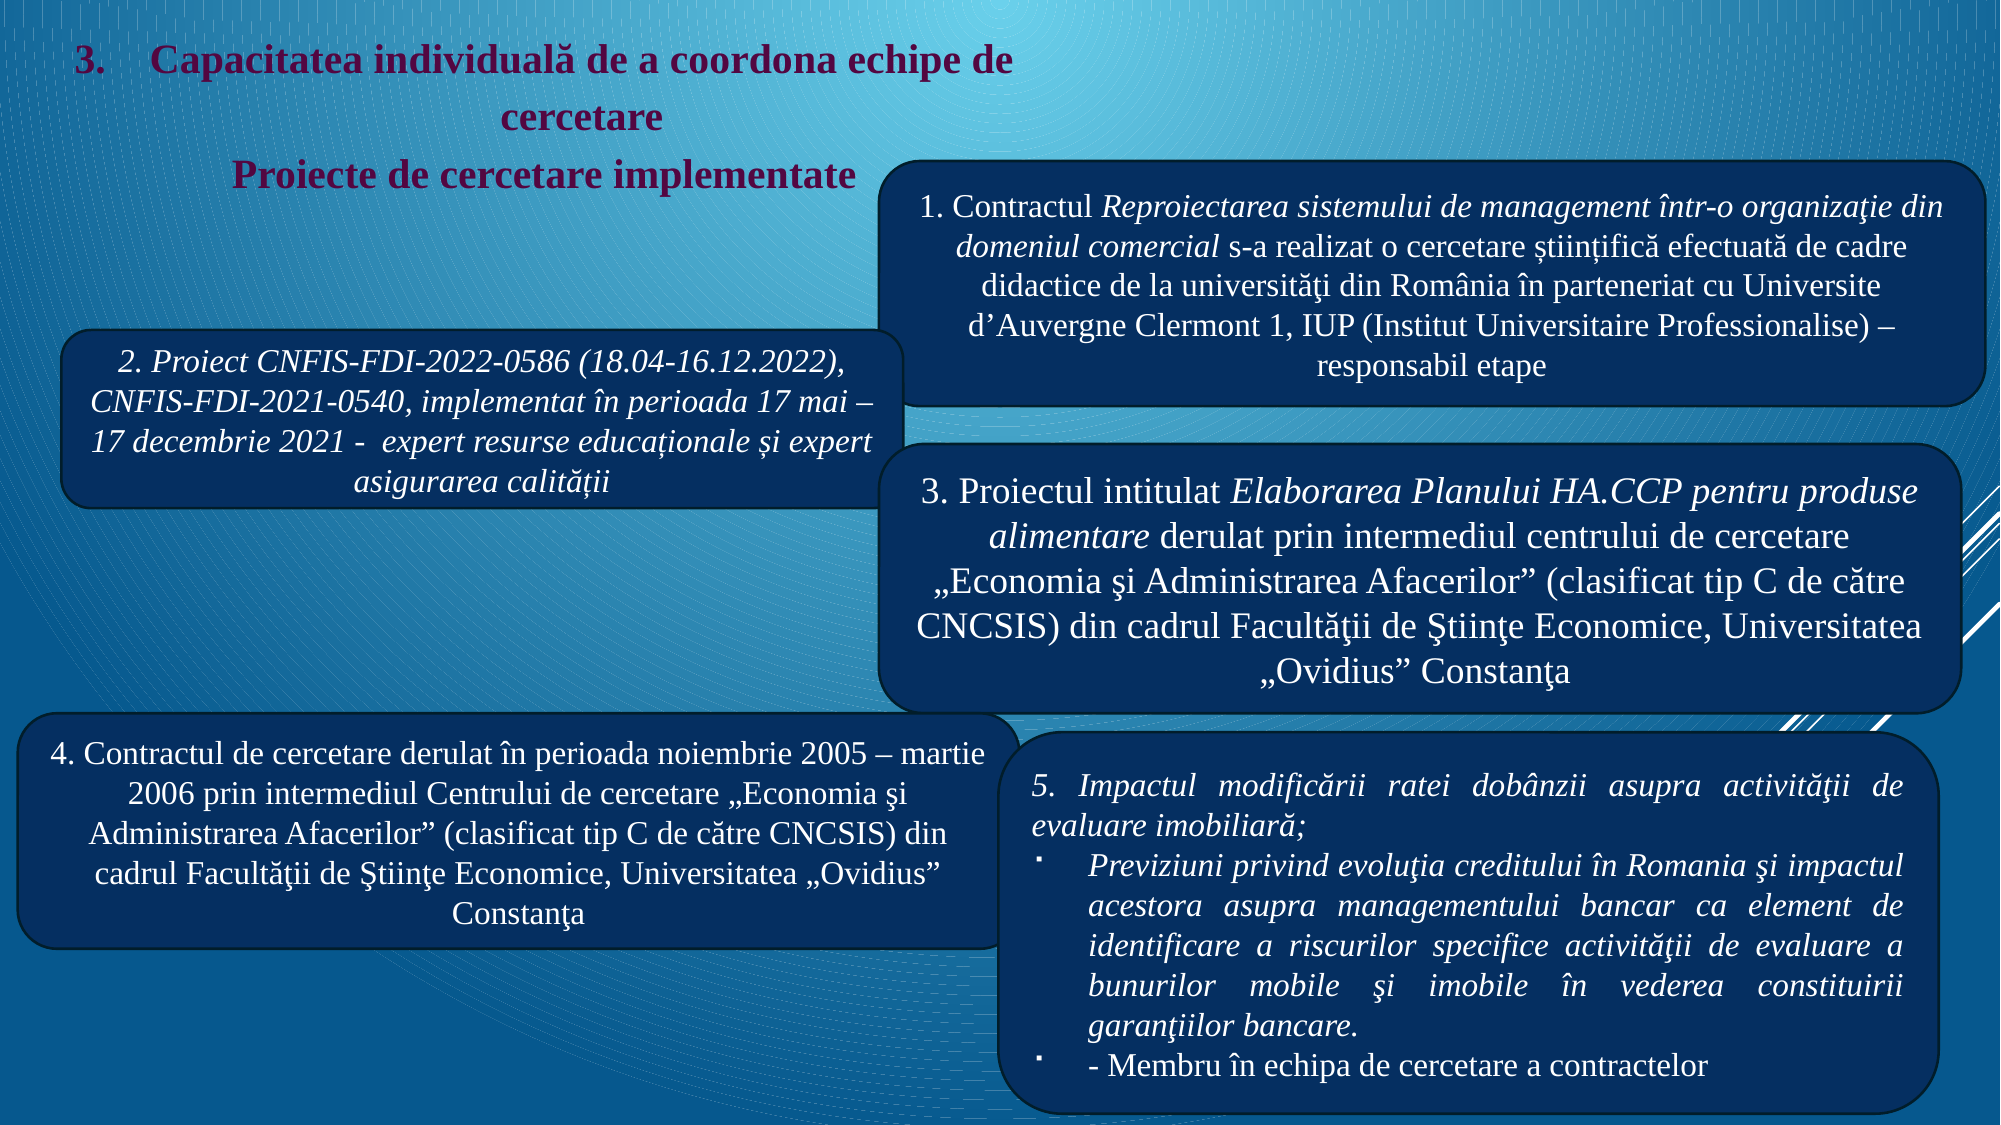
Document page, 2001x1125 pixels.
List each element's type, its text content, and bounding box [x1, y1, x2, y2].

text_box 5. Impactul modificării ratei dobânzii asupra activităţii de evaluare imobiliară; Previziuni privind evoluţia creditului în Romania şi impactul acestora asupra managementului bancar ca element de identificare a riscurilor specifice activităţii de evaluare a bunurilor mobile şi imobile în vederea constituirii garanţiilor bancare. - Membru în echipa de cercetare a contractelor [997, 730, 1941, 1116]
text_box Capacitatea individuală de a coordona echipe de cercetare Proiecte de cercetare implementate [0, 16, 1089, 281]
text_box 3. Proiectul intitulat Elaborarea Planului HA.CCP pentru produse alimentare derulat prin intermediul centrului de cercetare „Economia şi Administrarea Afacerilor” (clasificat tip C de către CNCSIS) din cadrul Facultăţii de Ştiinţe Economice, Universitatea „Ovidius” Constanţa [877, 442, 1963, 715]
text_box 2. Proiect CNFIS-FDI-2022-0586 (18.04-16.12.2022), CNFIS-FDI-2021-0540, implementat în perioada 17 mai – 17 decembrie 2021 - expert resurse educaționale și expert asigurarea calității [60, 328, 905, 510]
text_box 1. Contractul Reproiectarea sistemului de management într-o organizaţie din domeniul comercial s-a realizat o cercetare științifică efectuată de cadre didactice de la universităţi din România în parteneriat cu Universite d’Auvergne Clermont 1, IUP (Institut Universitaire Professionalise) – responsabil etape [877, 159, 1987, 408]
text_box 4. Contractul de cercetare derulat în perioada noiembrie 2005 – martie 2006 prin intermediul Centrului de cercetare „Economia şi Administrarea Afacerilor” (clasificat tip C de către CNCSIS) din cadrul Facultăţii de Ştiinţe Economice, Universitatea „Ovidius” Constanţa [16, 711, 1020, 951]
